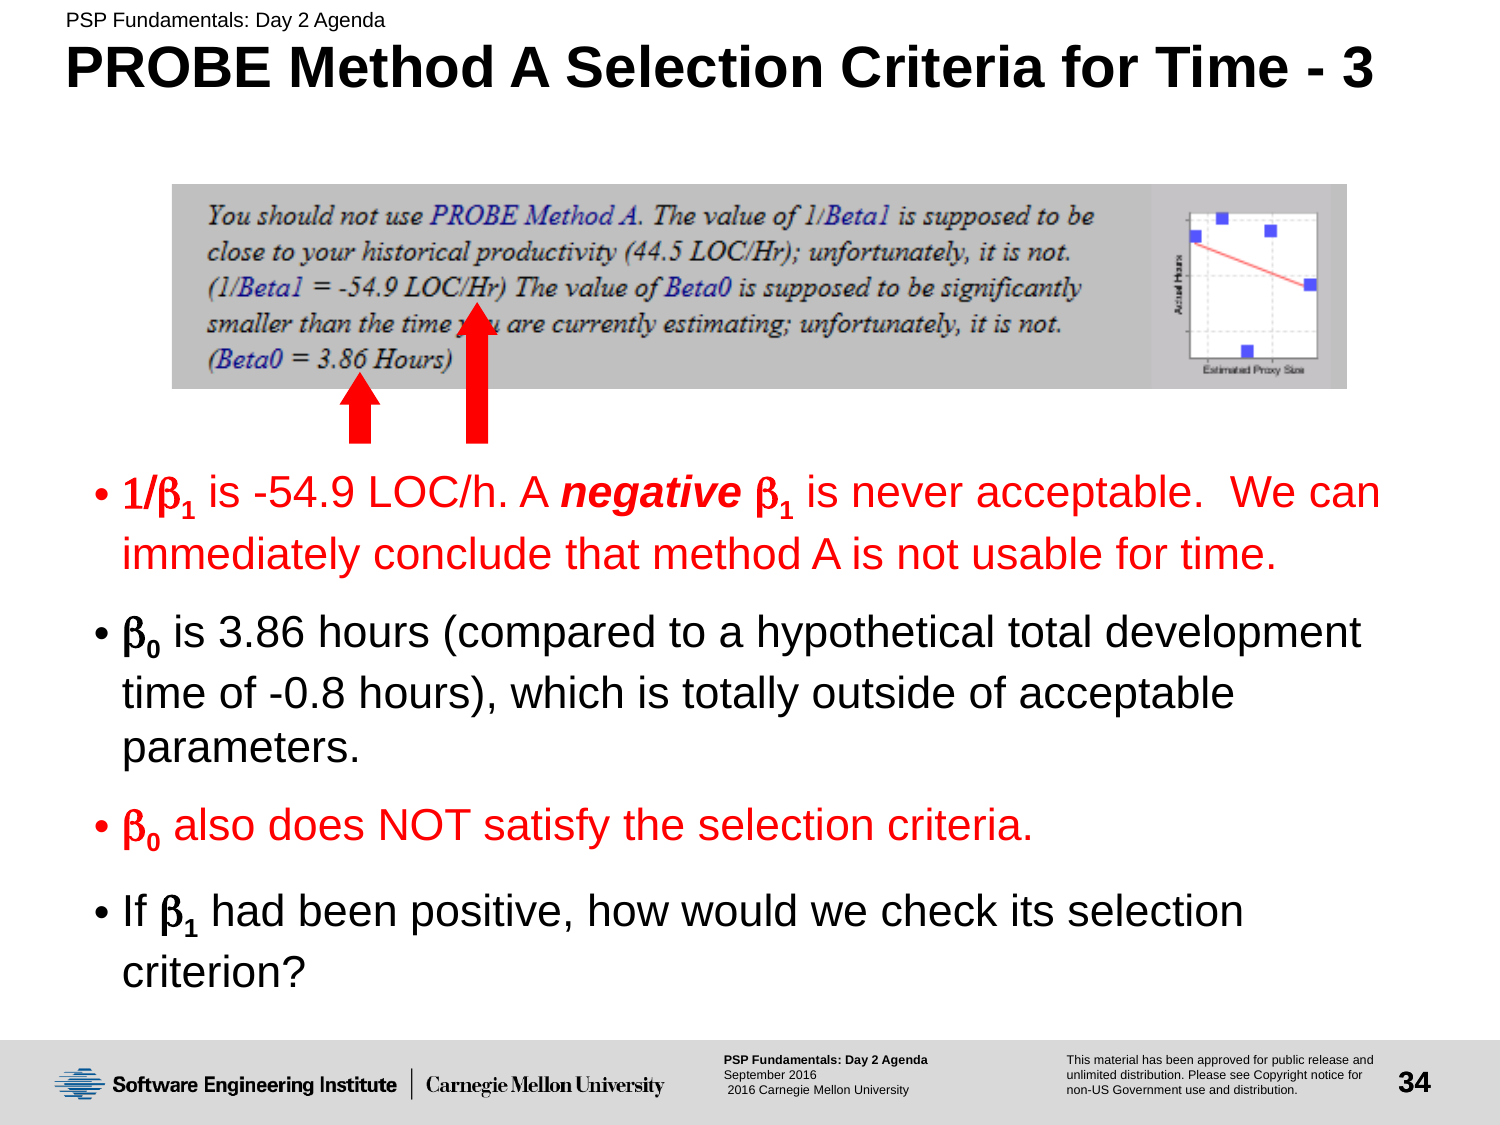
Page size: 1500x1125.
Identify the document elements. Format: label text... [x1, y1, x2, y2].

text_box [171, 184, 1347, 444]
title PROBE Method A Selection Criteria for Time - 3 [65, 37, 1430, 148]
list 1/b1 is -54.9 LOC/h. A negative b1 is never acceptable. We can immediately conclude that method A is not usable for time. b0 is 3.86 hours (compared to a hypothetical total development time of -0.8 hours), which is totally outside of acceptable parameters. b0 also does NOT satisfy the selection criteria. If b1 had been positive, how would we check its selection criterion? [65, 463, 1431, 1000]
picture [46, 1061, 673, 1104]
